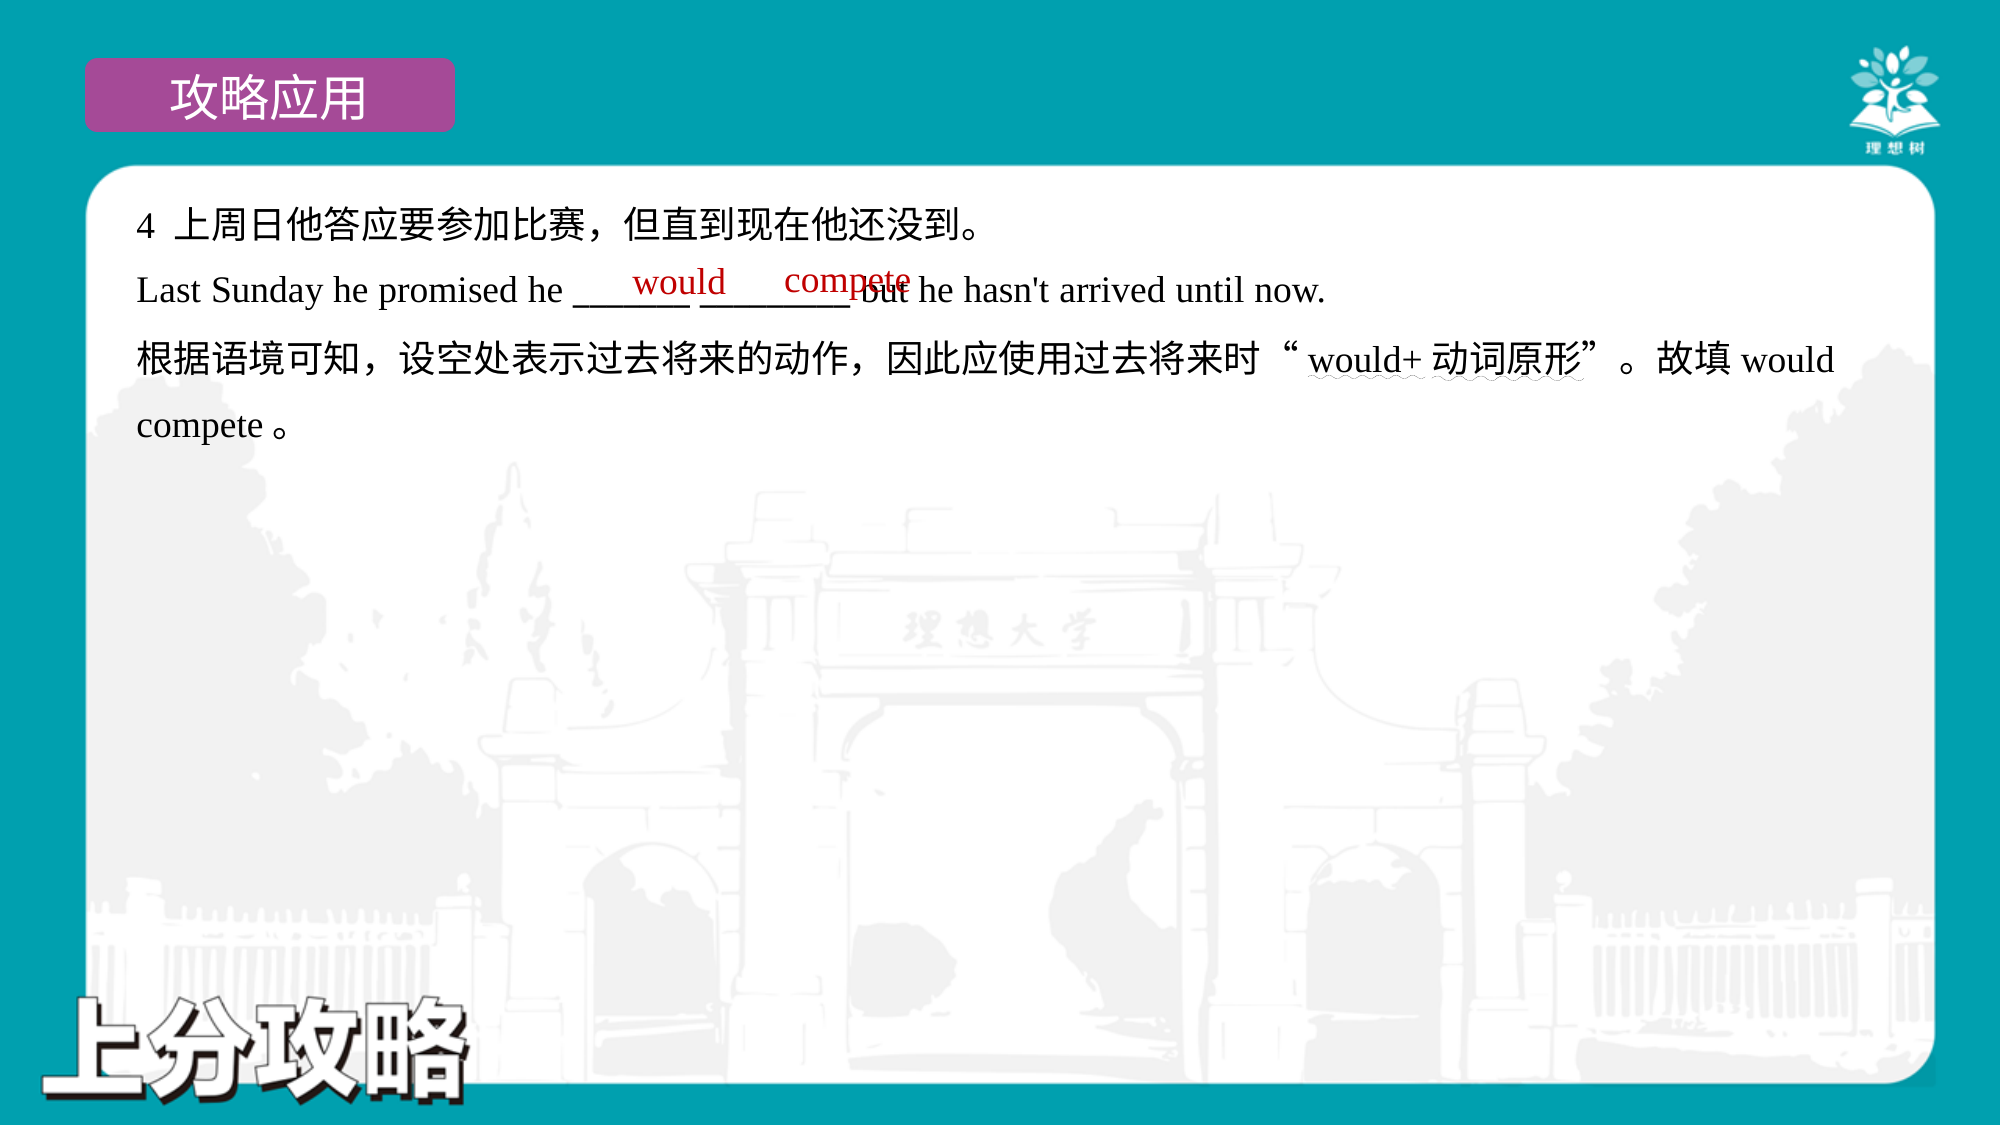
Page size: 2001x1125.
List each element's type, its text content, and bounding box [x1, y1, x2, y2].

text_box compete [770, 235, 926, 294]
text_box 根据语境可知，设空处表示过去将来的动作，因此应使用过去将来时“would+动词原形”。故填would compete。 [136, 311, 1865, 439]
picture [0, 0, 2000, 1125]
text_box 4 上周日他答应要参加比赛，但直到现在他还没到。 Last Sunday he promised he _______ _________ but he hasn't arrived until now. [136, 177, 1865, 304]
text_box would [618, 237, 740, 296]
